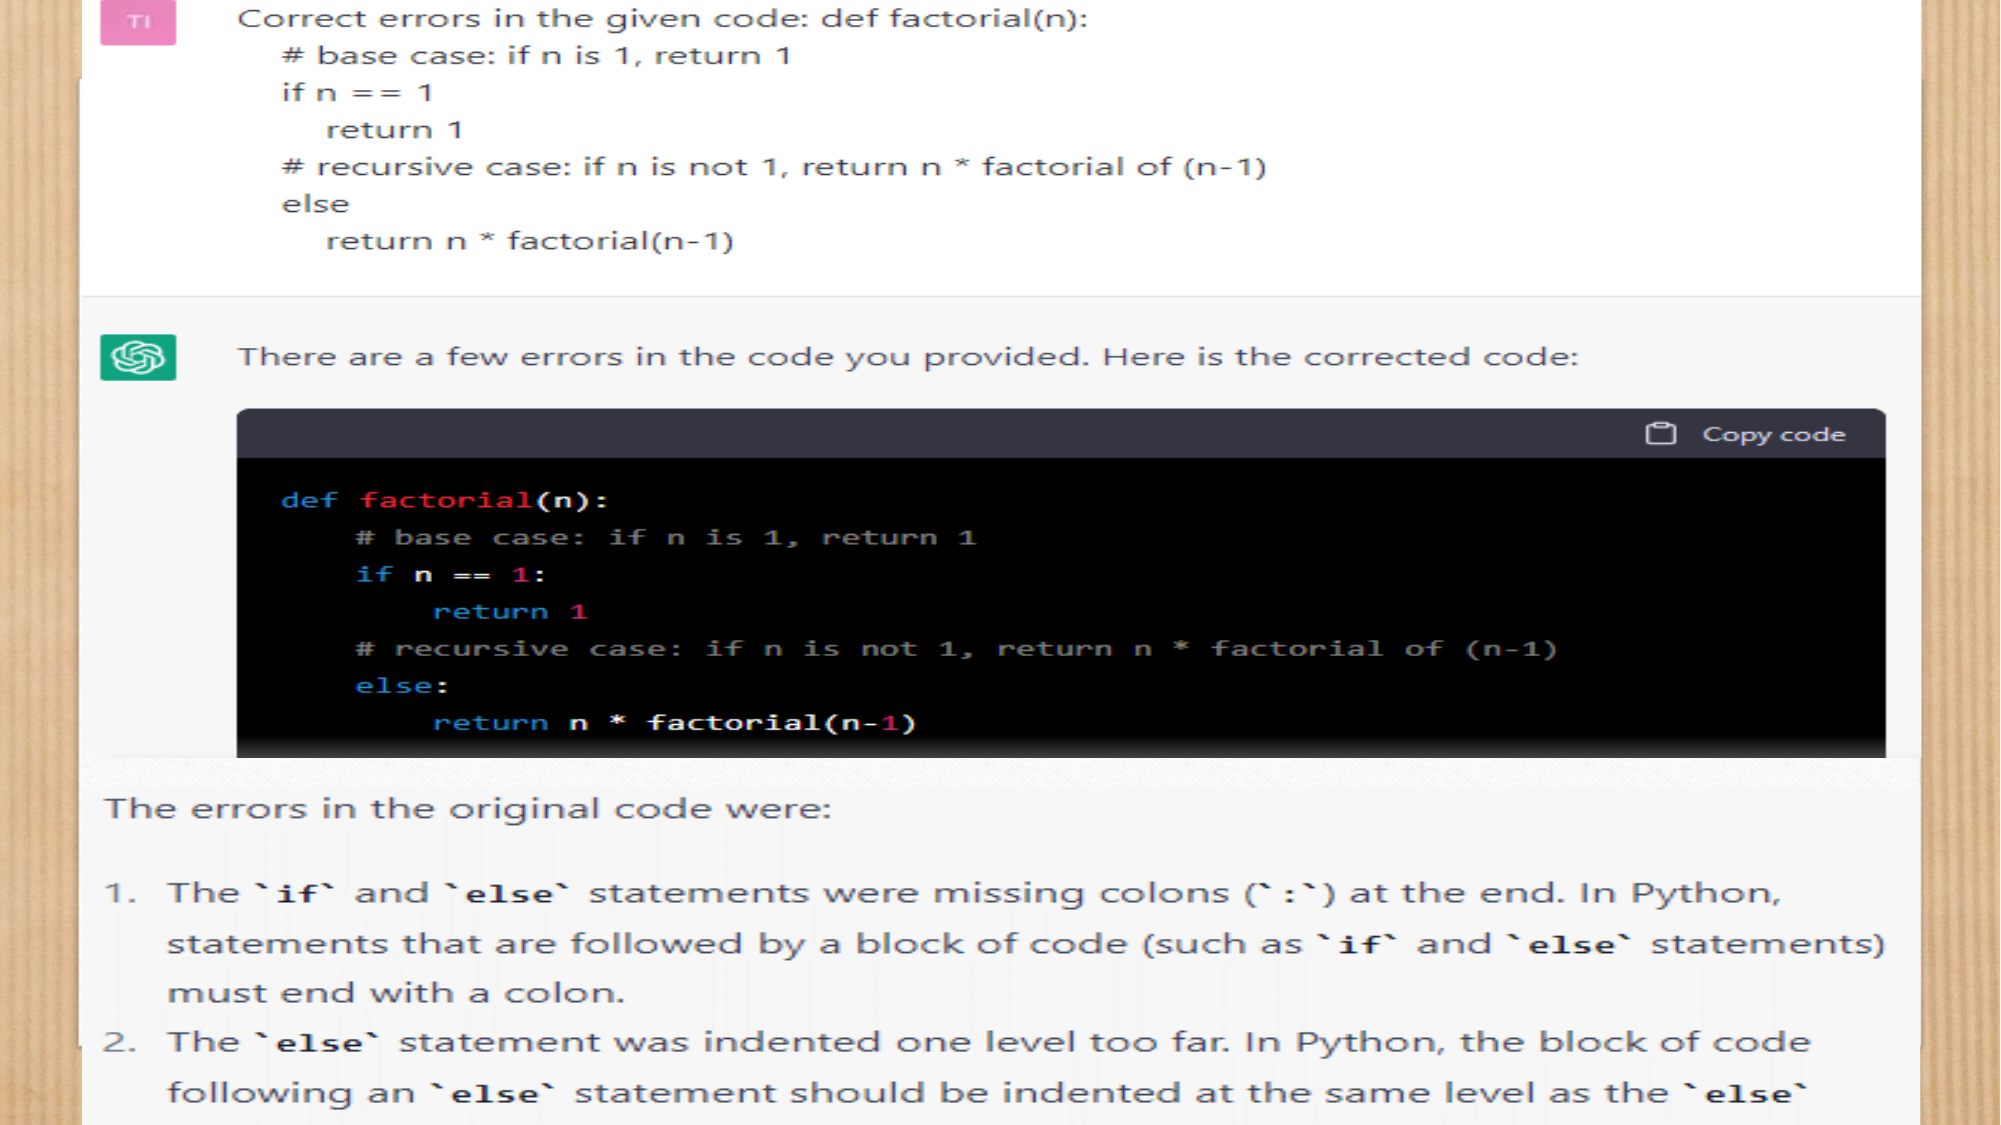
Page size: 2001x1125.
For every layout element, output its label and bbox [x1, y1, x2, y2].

text_box [81, 0, 1922, 1125]
picture [0, 0, 81, 1125]
picture [1922, 0, 2001, 1125]
